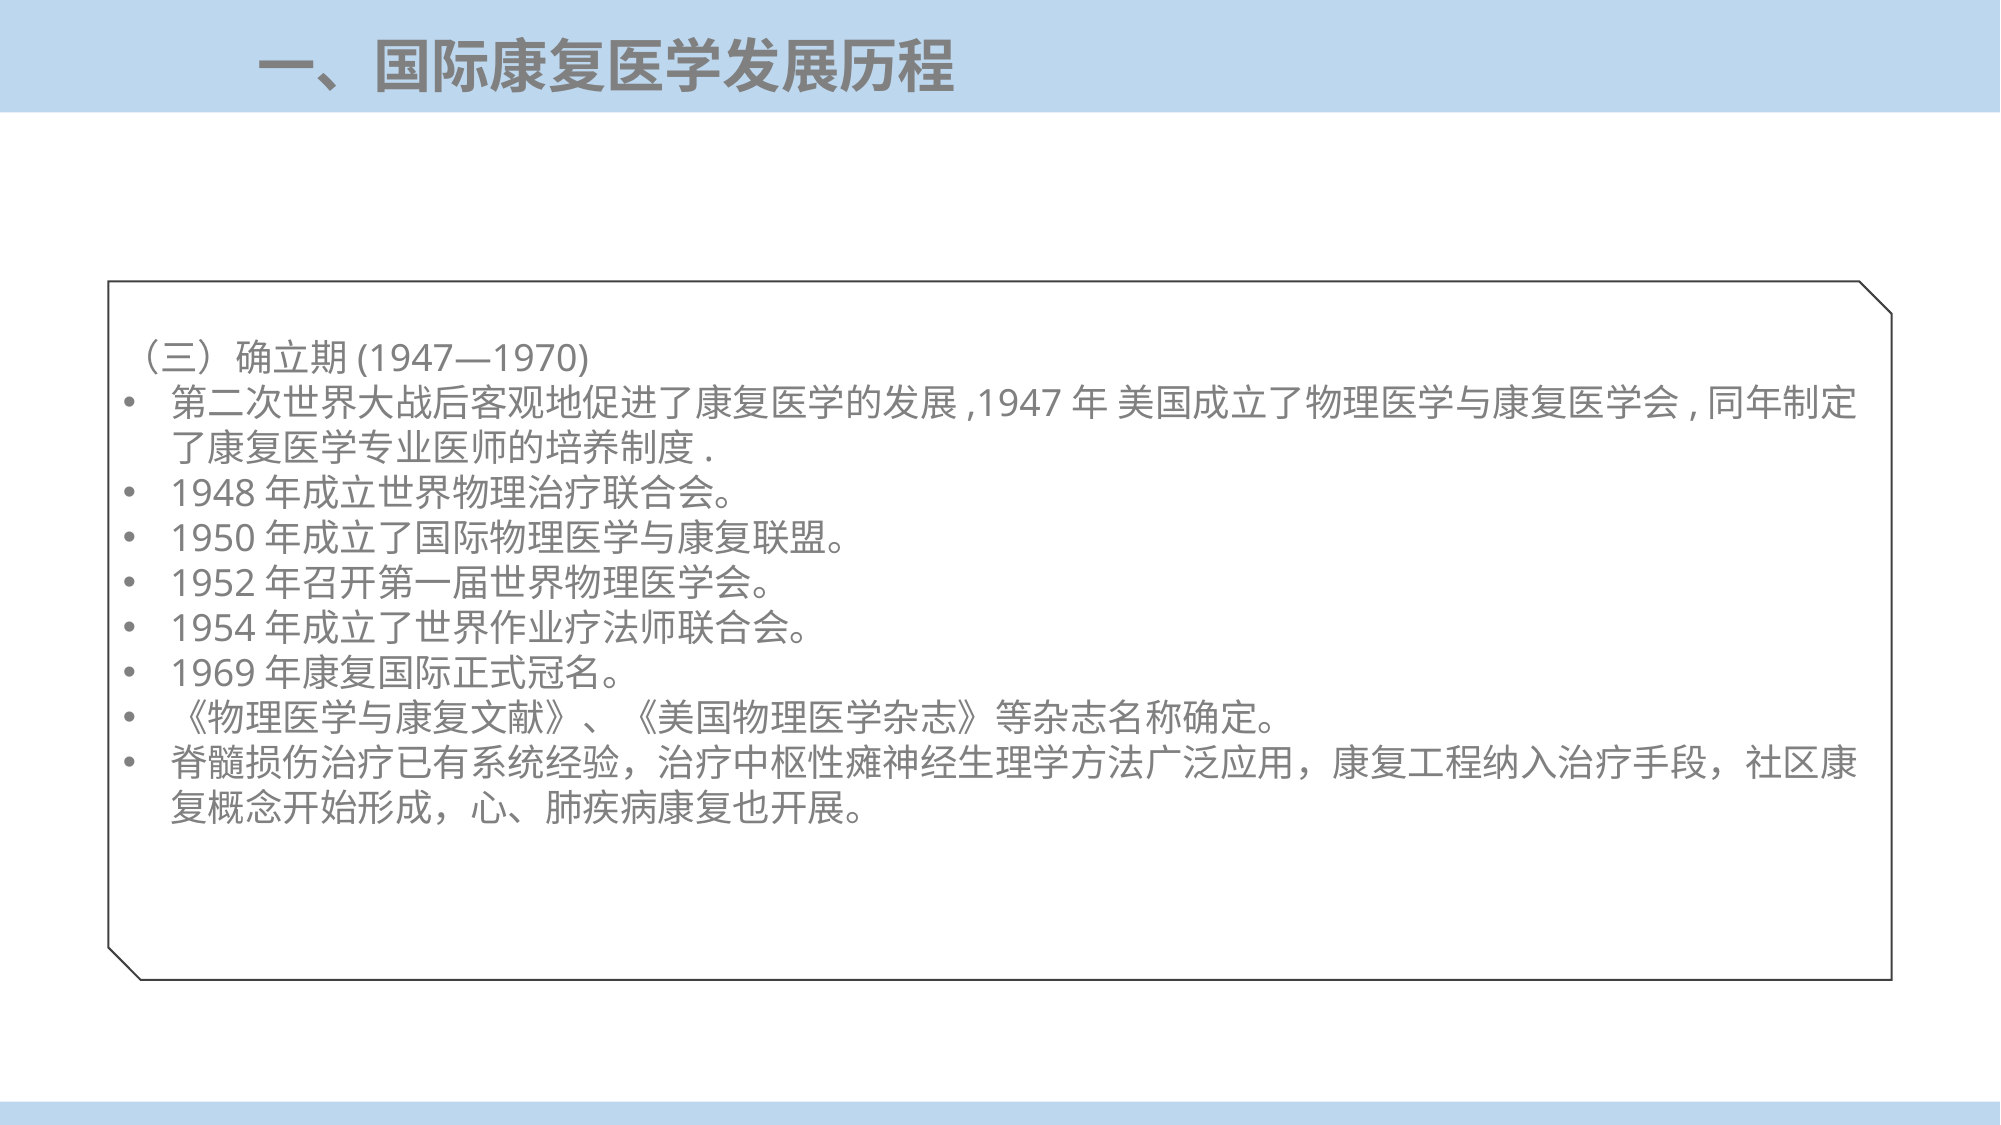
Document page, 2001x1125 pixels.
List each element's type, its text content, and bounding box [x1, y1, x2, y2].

text_box [107, 280, 1893, 981]
text_box （三）确立期(1947—1970) 第二次世界大战后客观地促进了康复医学的发展,1947年 美国成立了物理医学与康复医学会,同年制定了康复医学专业医师的培养制度. 1948年成立世界物理治疗联合会。 1950年成立了国际物理医学与康复联盟。 1952年召开第一届世界物理医学会。 1954年成立了世界作业疗法师联合会。 1969年康复国际正式冠名。 《物理医学与康复文献》、《美国物理医学杂志》等杂志名称确定。 脊髓损伤治疗已有系统经验，治疗中枢性瘫神经生理学方法广泛应用，康复工程纳入治疗手段，社区康复概念开始形成，心、肺疾病康复也开展。 [108, 281, 1892, 837]
text_box [128, 600, 1833, 736]
text_box 一、国际康复医学发展历程 [108, 21, 1105, 176]
